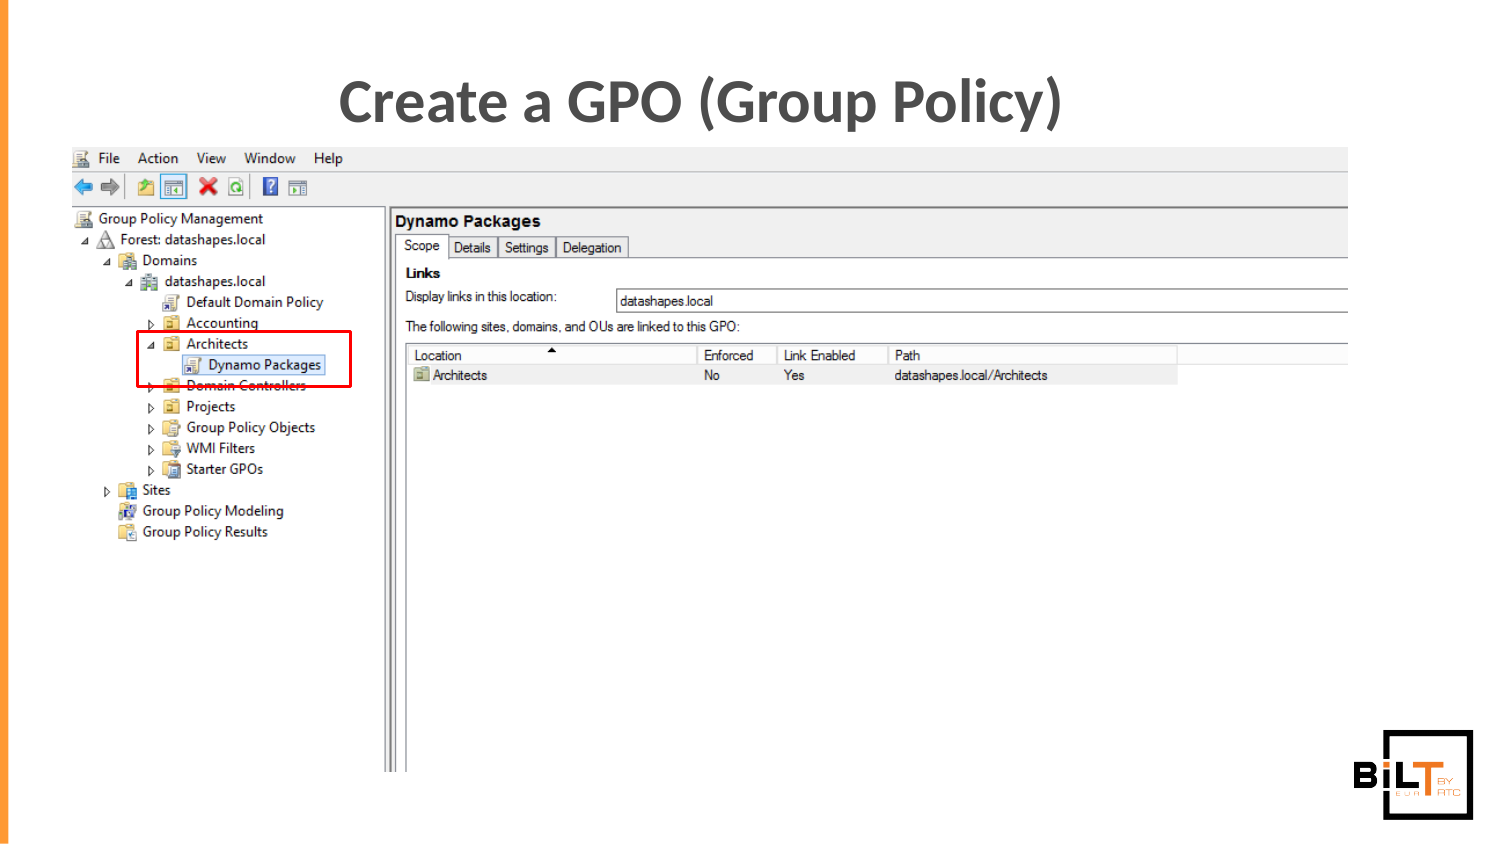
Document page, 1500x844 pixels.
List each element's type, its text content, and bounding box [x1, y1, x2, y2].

picture [1347, 721, 1483, 827]
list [72, 147, 1348, 772]
title Create a GPO (Group Policy) [75, 52, 1330, 146]
